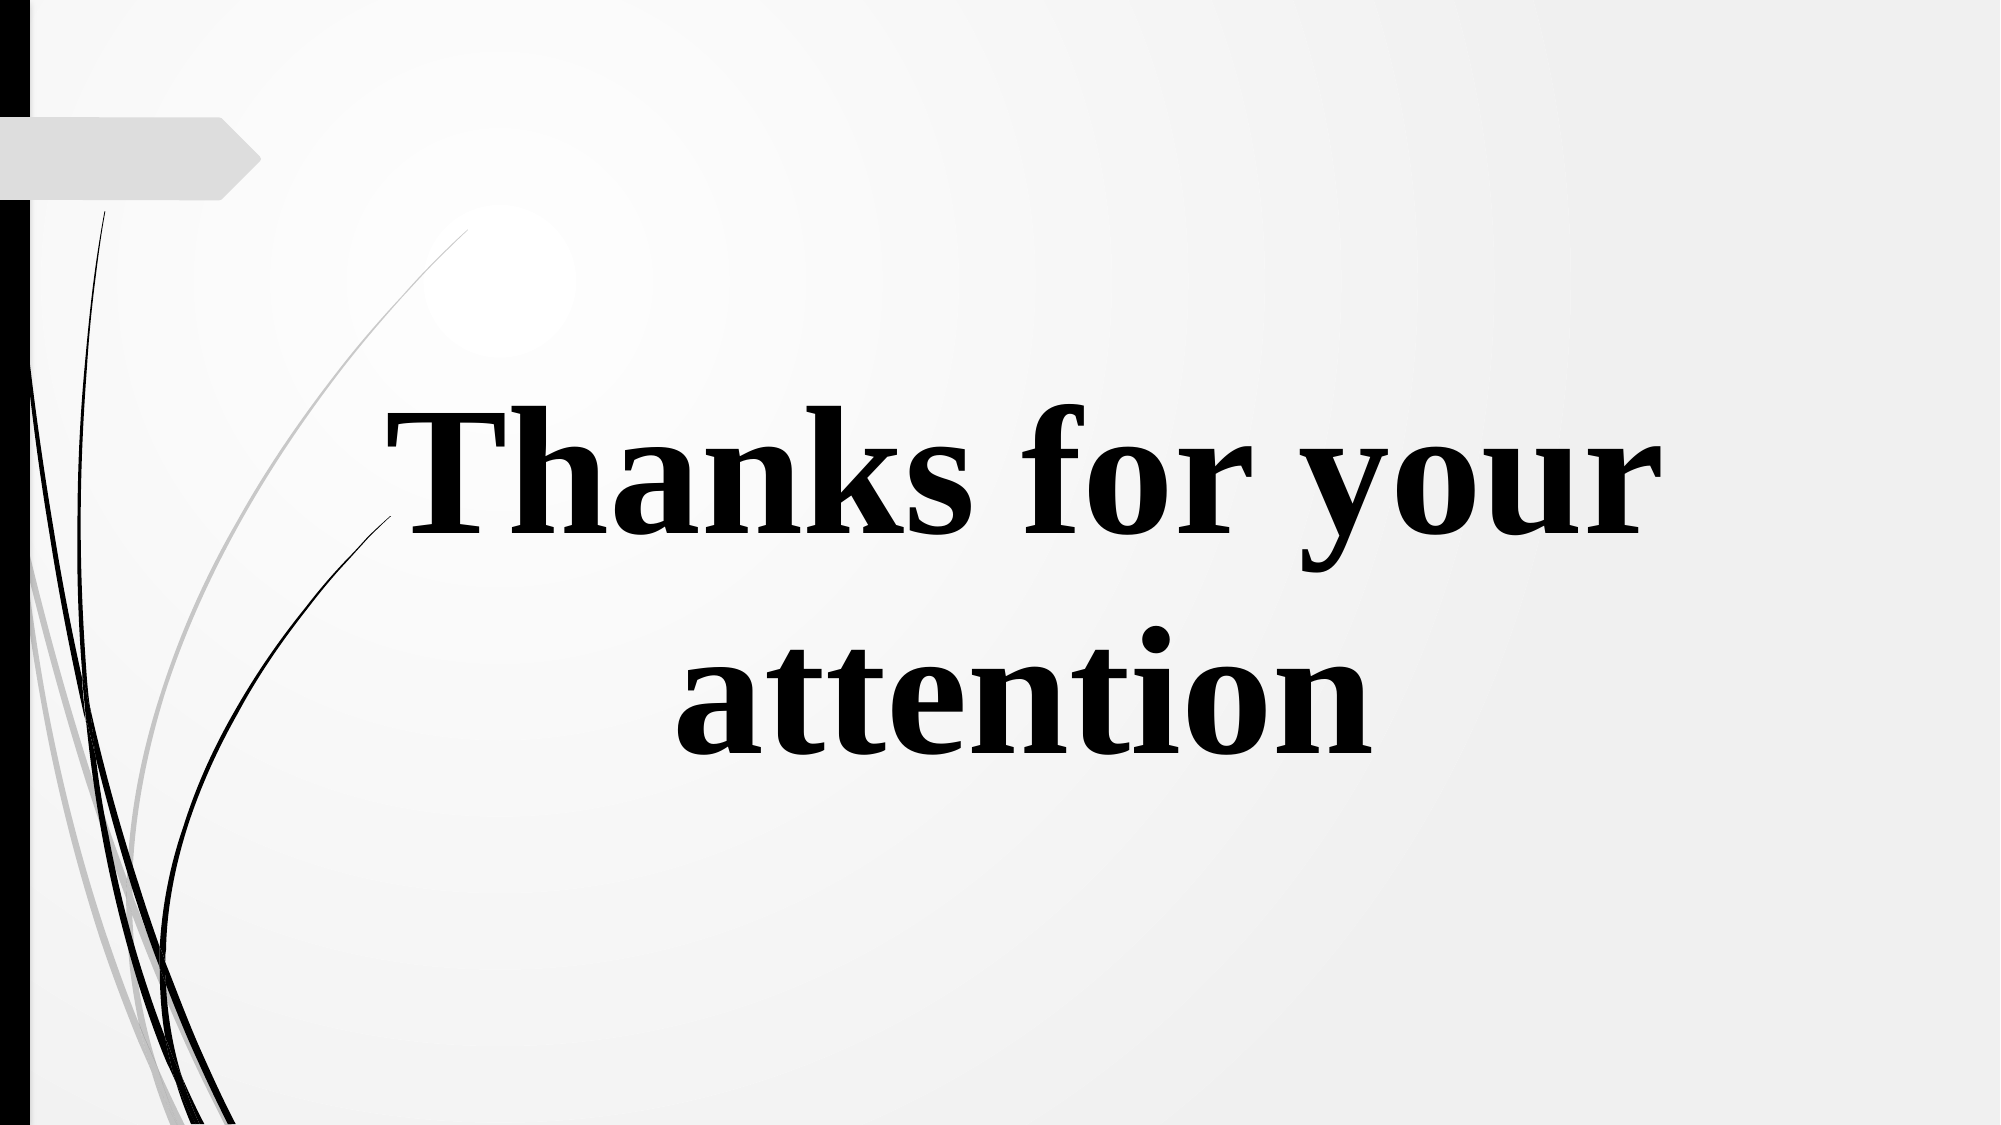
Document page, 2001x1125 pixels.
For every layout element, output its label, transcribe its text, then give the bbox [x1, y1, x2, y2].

list Thanks for your attention [292, 343, 1756, 963]
